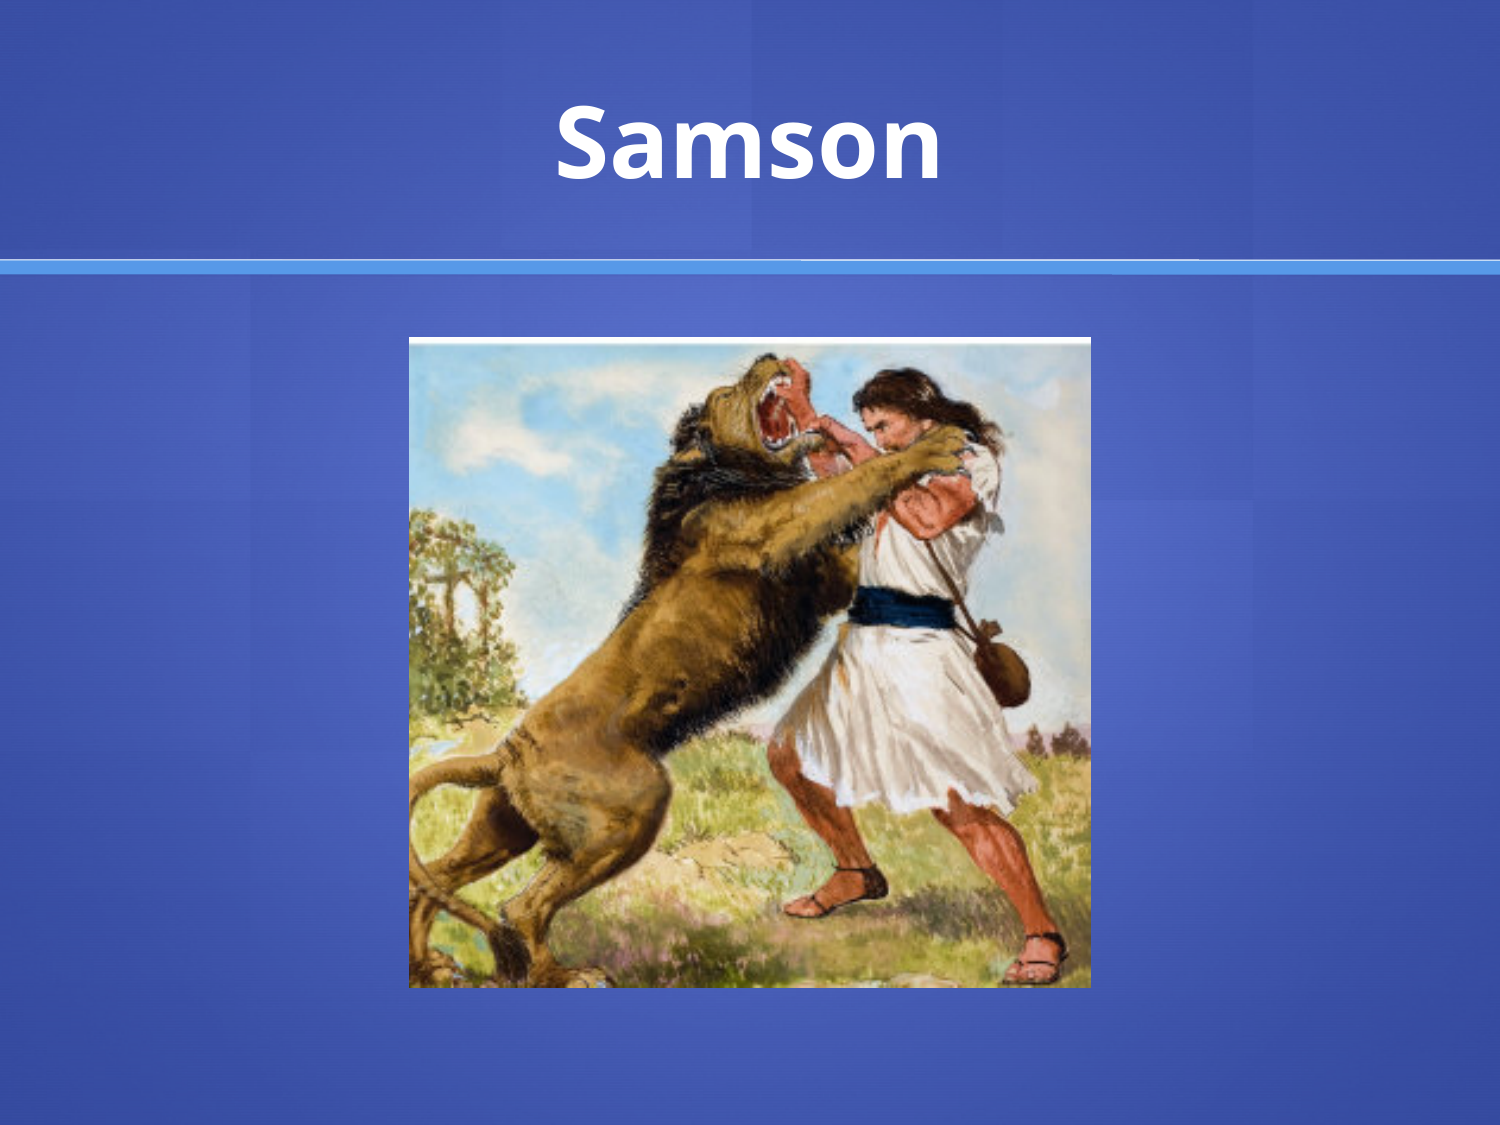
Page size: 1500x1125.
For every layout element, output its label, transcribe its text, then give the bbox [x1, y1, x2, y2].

title Samson [75, 45, 1425, 233]
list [73, 336, 1426, 989]
